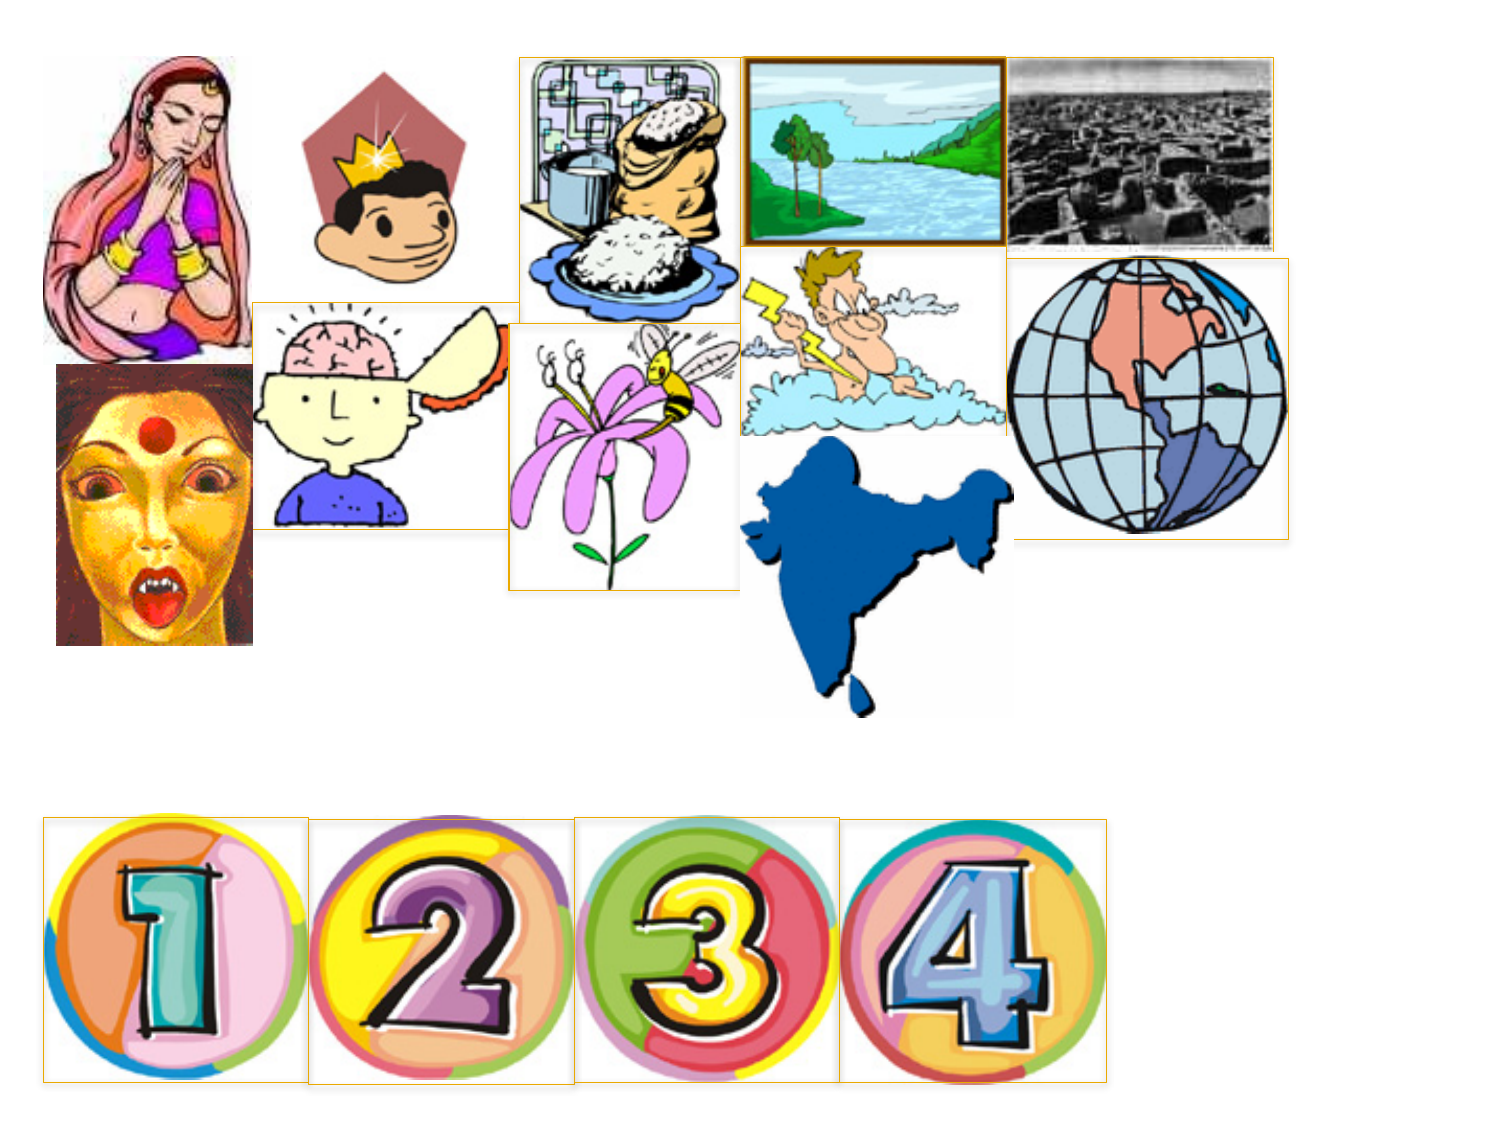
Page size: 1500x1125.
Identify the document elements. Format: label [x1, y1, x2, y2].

picture [43, 813, 1107, 1085]
picture [43, 56, 1289, 718]
